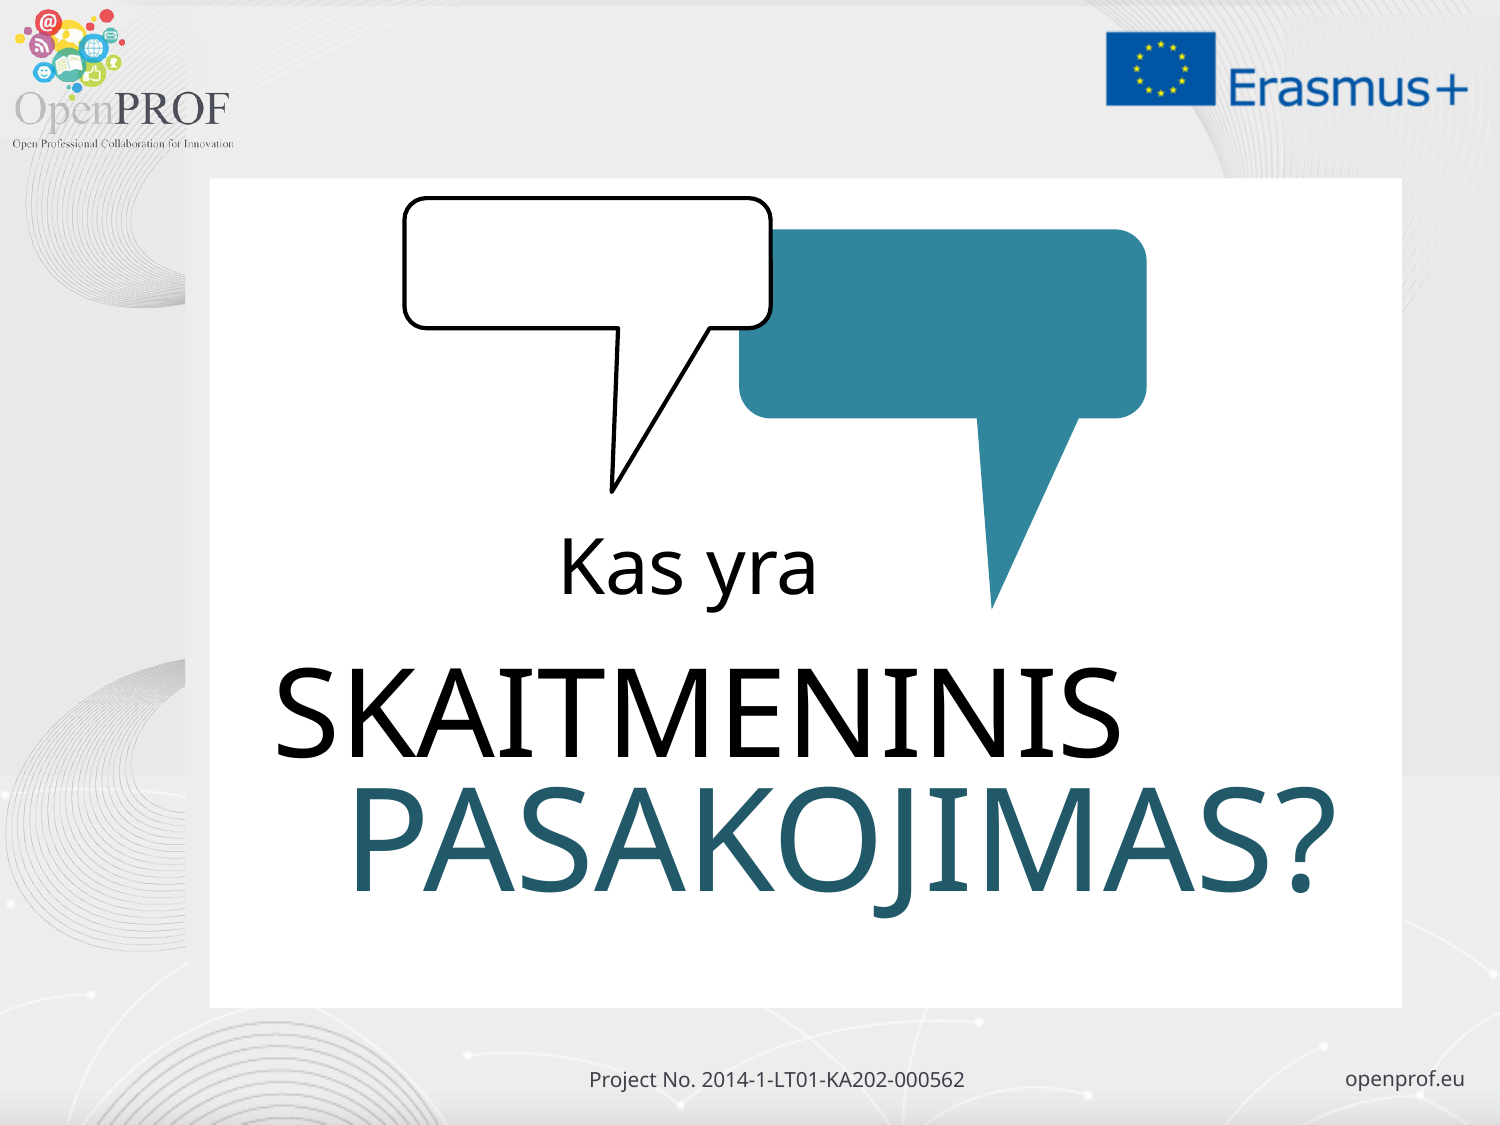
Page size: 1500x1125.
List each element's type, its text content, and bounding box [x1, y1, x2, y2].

subtitle Kas yra SKAITMENINIS [142, 508, 1236, 795]
text_box [737, 227, 1149, 508]
text_box PASAKOJIMAS? [279, 739, 1402, 929]
picture [0, 0, 1500, 1125]
text_box [402, 196, 773, 494]
text_box [209, 795, 1402, 1008]
text_box [209, 178, 1402, 739]
